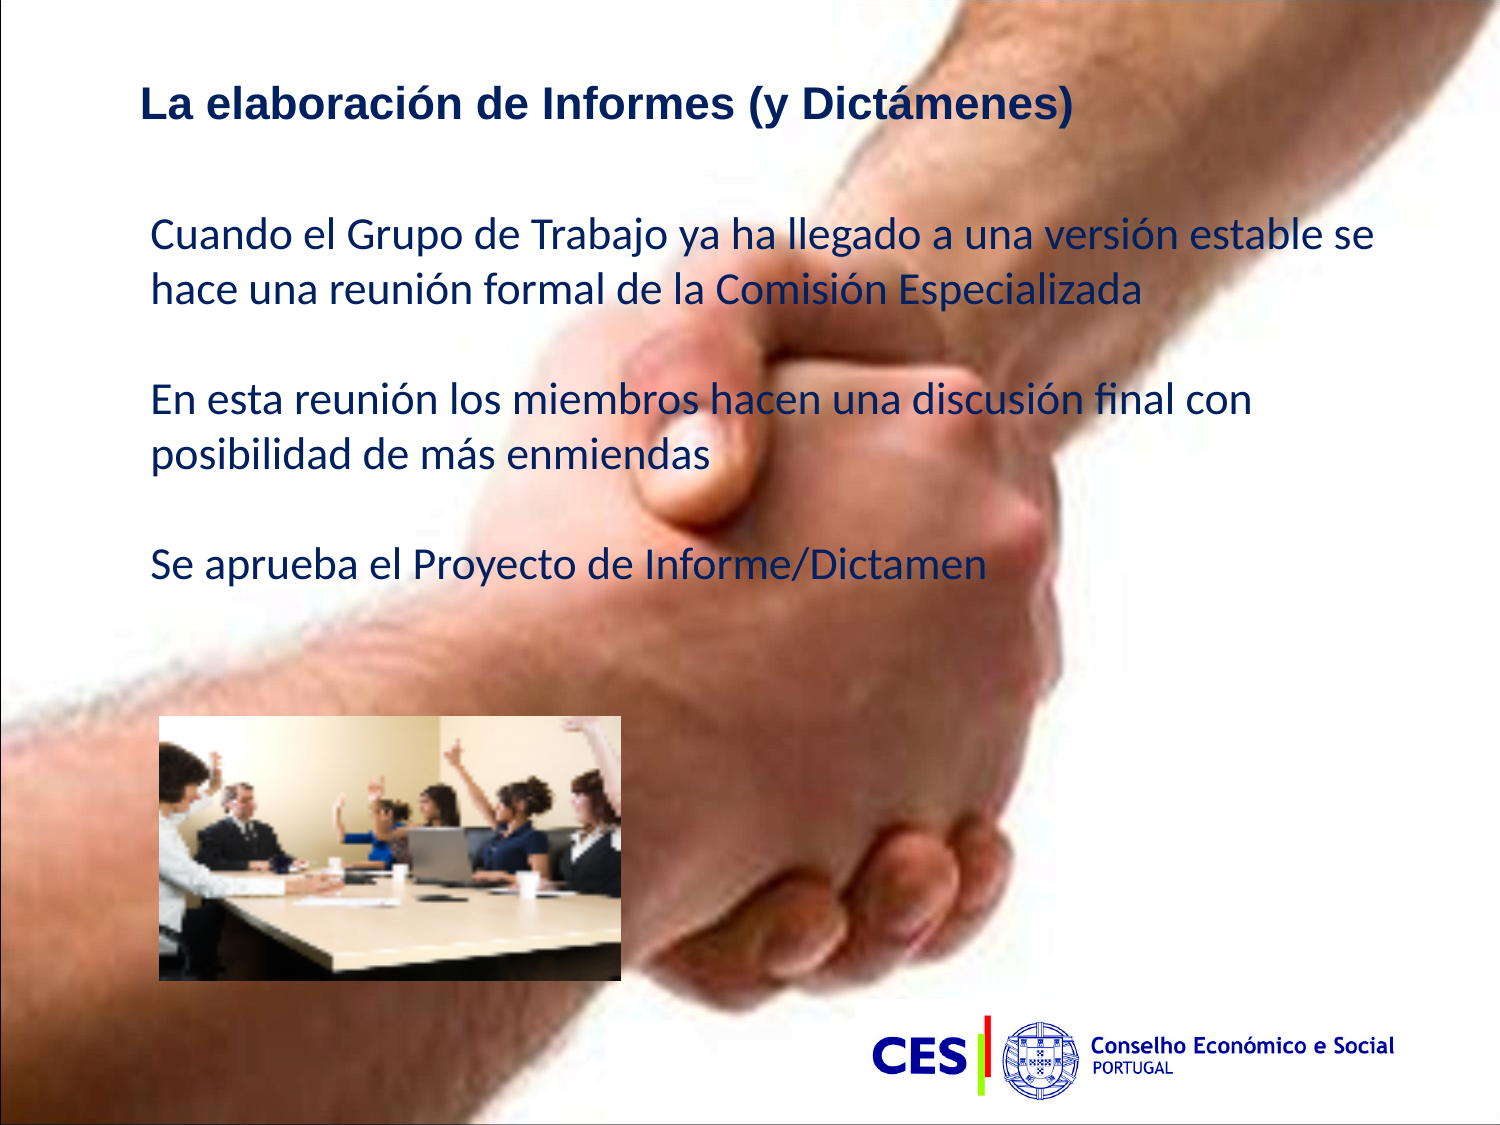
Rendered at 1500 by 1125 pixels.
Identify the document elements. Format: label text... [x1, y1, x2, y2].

text_box La elaboración de Informes (y Dictámenes) [124, 66, 1090, 137]
text_box Cuando el Grupo de Trabajo ya ha llegado a una versión estable se hace una reunión formal de la Comisión Especializada En esta reunión los miembros hacen una discusión final con posibilidad de más enmiendas Se aprueba el Proyecto de Informe/Dictamen [135, 196, 1436, 596]
picture [0, 0, 1500, 1125]
